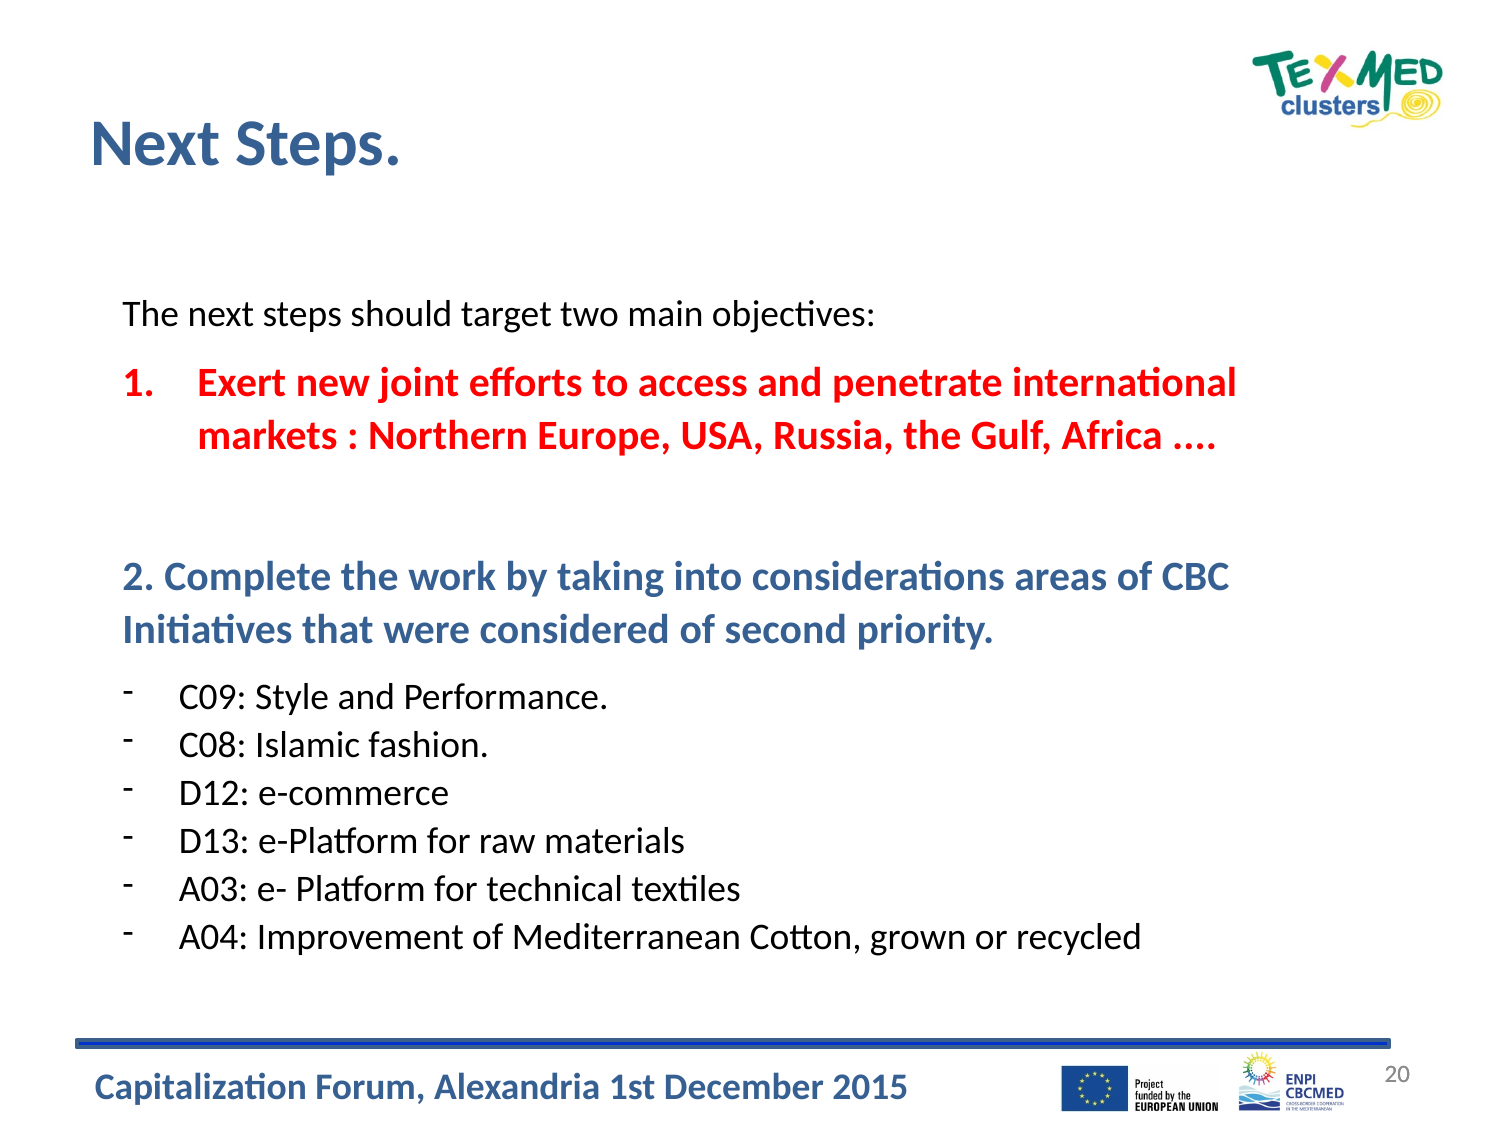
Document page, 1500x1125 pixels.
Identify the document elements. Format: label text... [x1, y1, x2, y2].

text_box [75, 1038, 1391, 1049]
title Next Steps. [75, 45, 1425, 233]
picture [1060, 1065, 1219, 1112]
text_box Capitalization Forum, Alexandria 1st December 2015 [79, 1054, 925, 1115]
text_box 20 [1074, 1042, 1425, 1103]
picture [1238, 1051, 1344, 1111]
picture [1245, 42, 1447, 134]
text_box The next steps should target two main objectives: Exert new joint efforts to access and penetrate international markets : Northern Europe, USA, Russia, the Gulf, Africa .... 2. Complete the work by taking into considerations areas of CBC Initiatives that were considered of second priority. C09: Style and Performance. C08: Islamic fashion. D12: e-commerce D13: e-Platform for raw materials A03: e- Platform for technical textiles A04: Improvement of Mediterranean Cotton, grown or recycled [107, 278, 1393, 1003]
